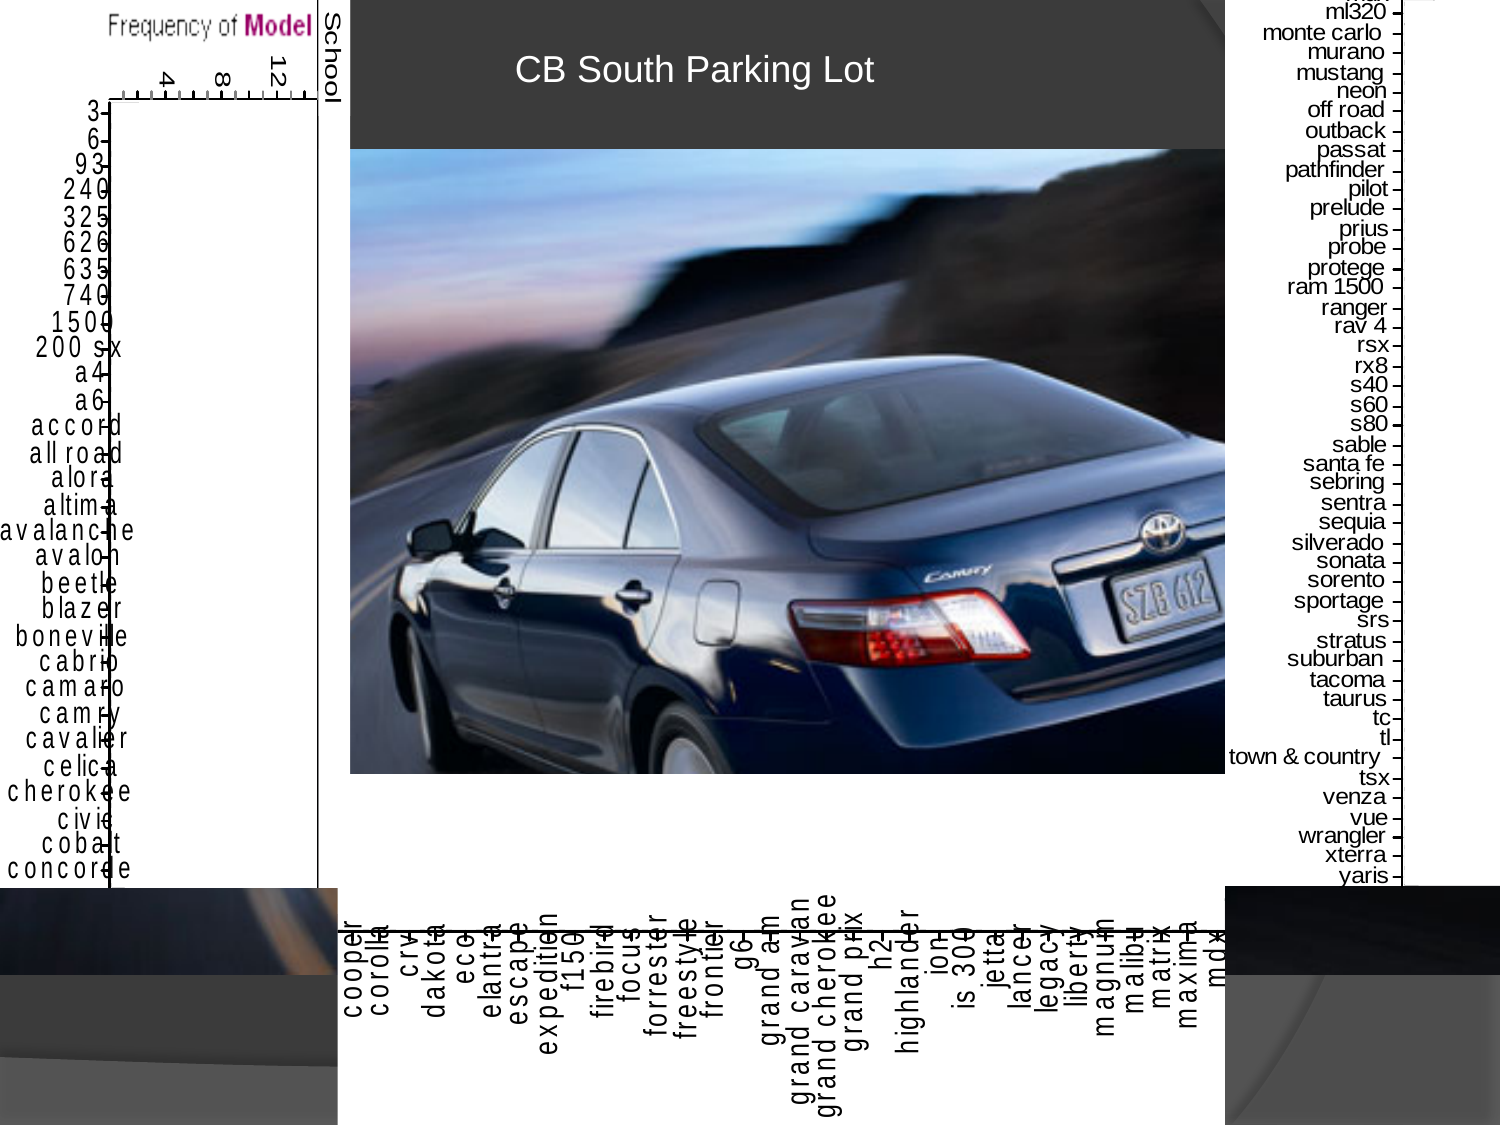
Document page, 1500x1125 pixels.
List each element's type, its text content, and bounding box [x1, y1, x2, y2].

picture [0, 268, 619, 619]
picture [0, 149, 1500, 976]
picture [337, 774, 1226, 1125]
picture [918, 305, 1500, 582]
text_box CB South Parking Lot [500, 37, 1500, 98]
